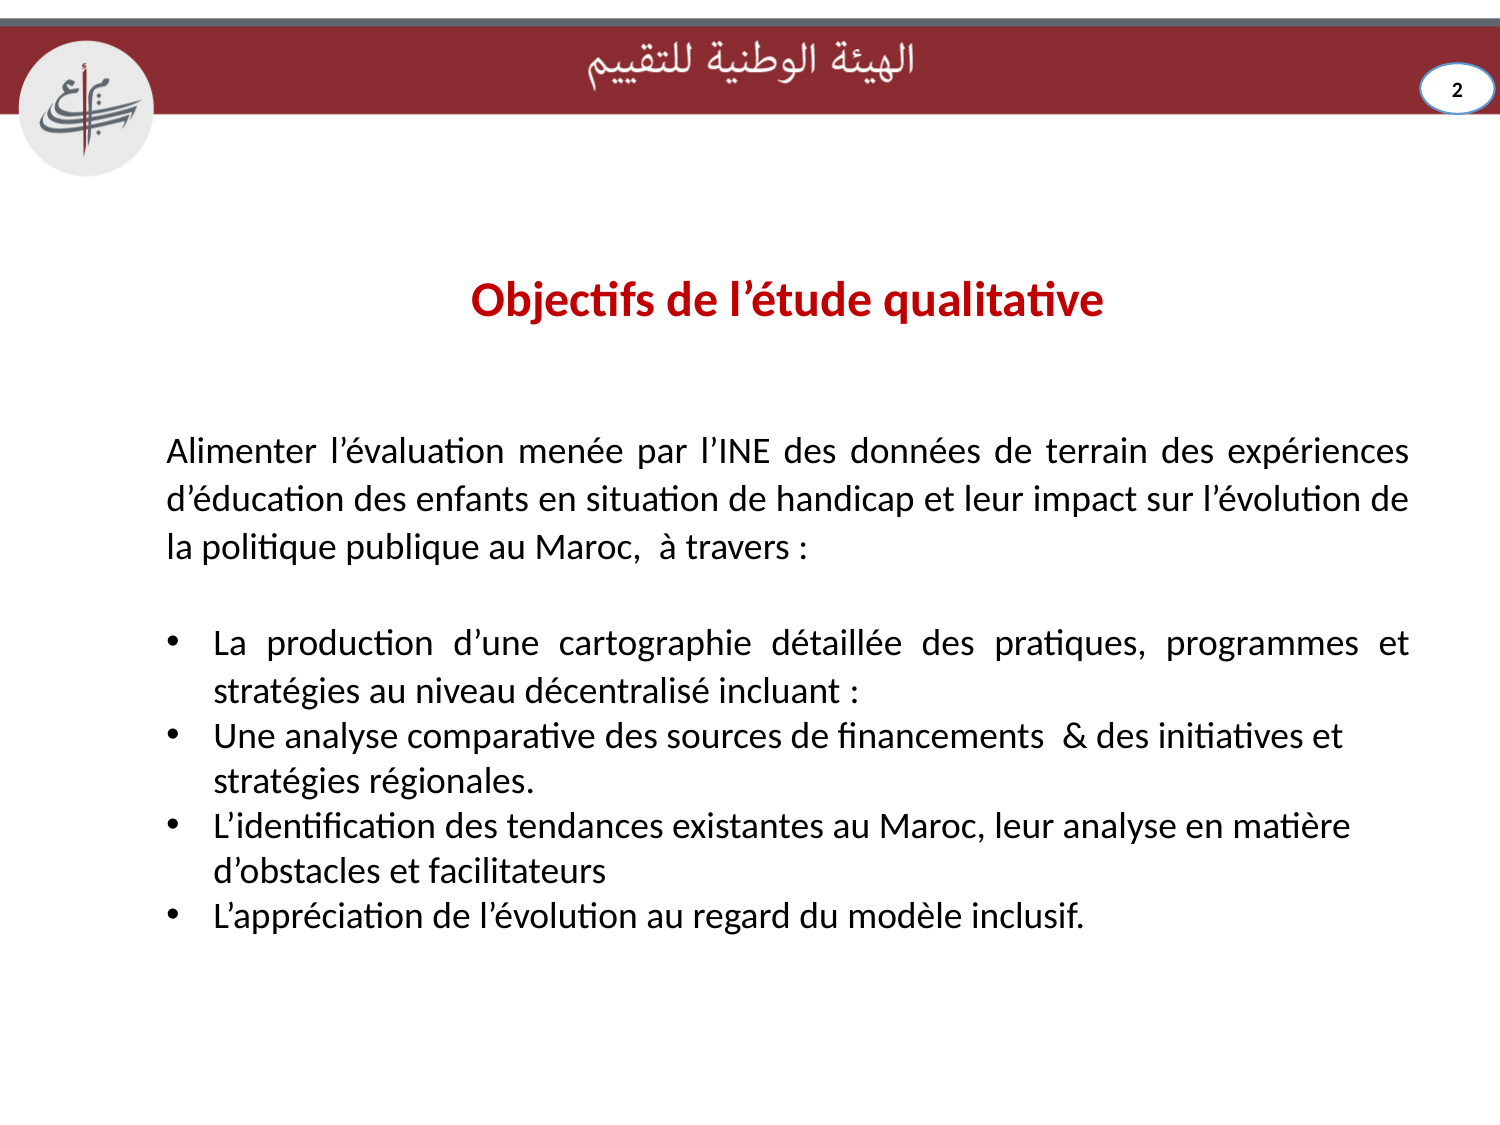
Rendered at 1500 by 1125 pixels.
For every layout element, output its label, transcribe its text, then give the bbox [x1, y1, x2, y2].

text_box Objectifs de l’étude qualitative Alimenter l’évaluation menée par l’INE des données de terrain des expériences d’éducation des enfants en situation de handicap et leur impact sur l’évolution de la politique publique au Maroc, à travers : La production d’une cartographie détaillée des pratiques, programmes et stratégies au niveau décentralisé incluant : Une analyse comparative des sources de financements & des initiatives et stratégies régionales. L’identification des tendances existantes au Maroc, leur analyse en matière d’obstacles et facilitateurs L’appréciation de l’évolution au regard du modèle inclusif. [151, 254, 1426, 944]
text_box 2 [1419, 62, 1496, 115]
picture [0, 0, 1500, 1125]
